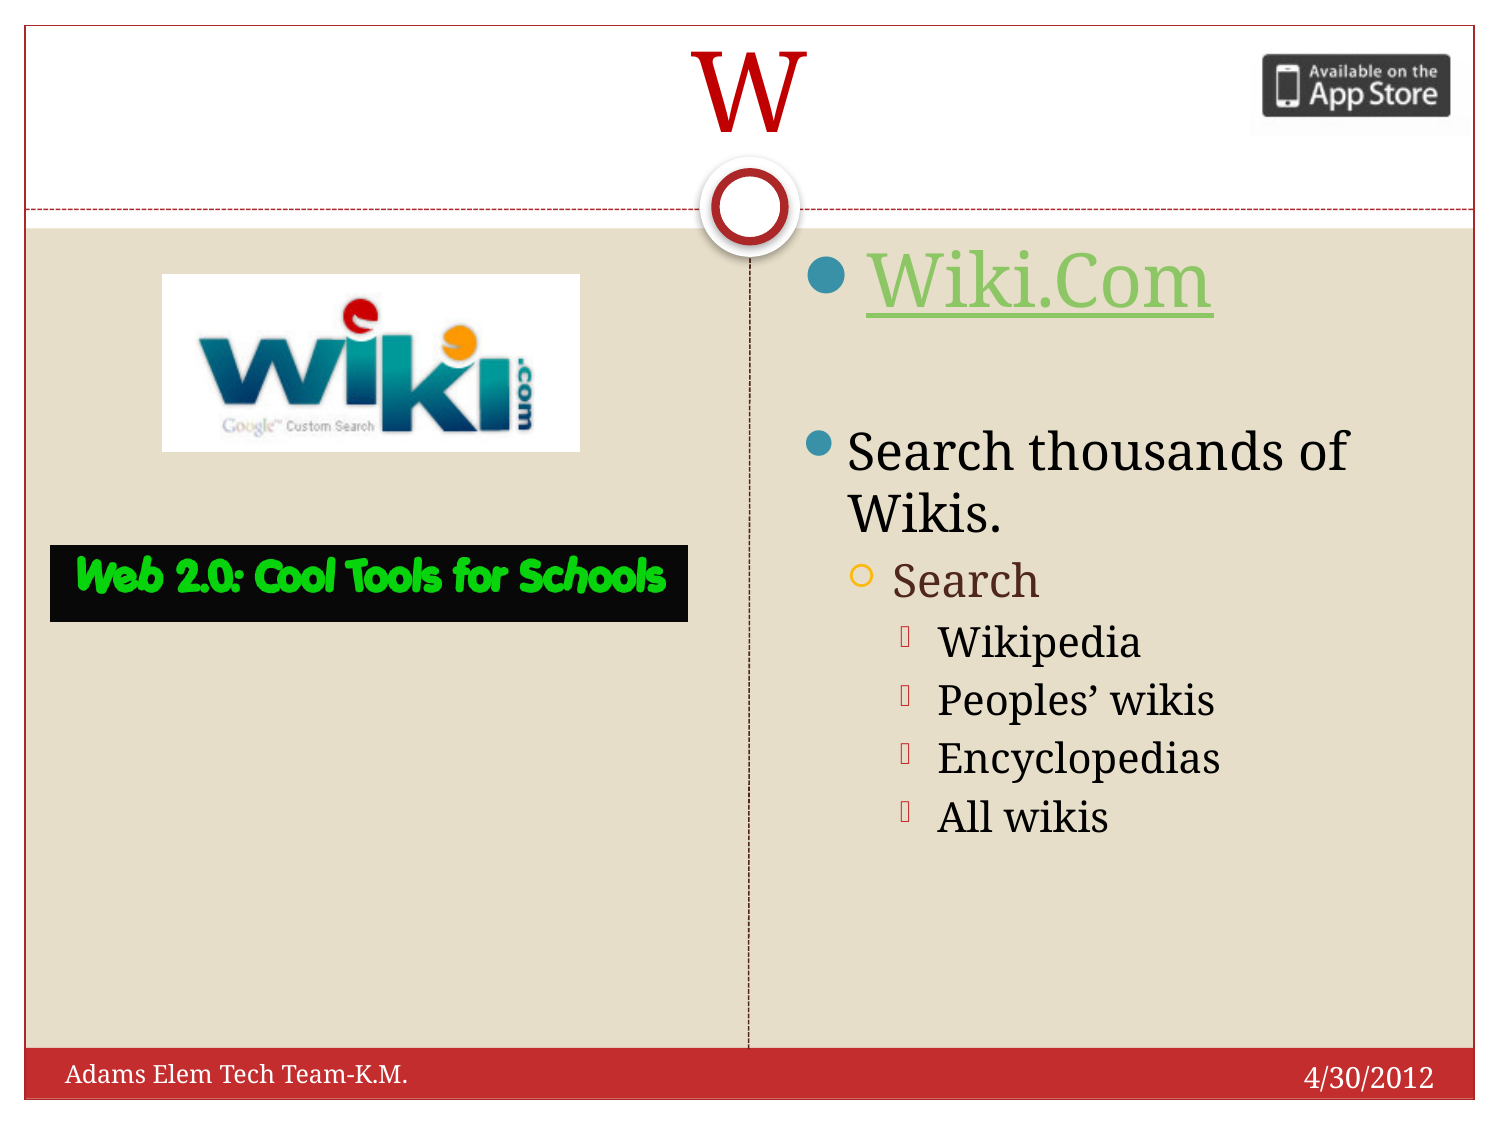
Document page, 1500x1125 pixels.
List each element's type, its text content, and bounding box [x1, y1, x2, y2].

footer Adams Elem Tech Team-K.M. [50, 1051, 638, 1112]
list Wiki.Com Search thousands of Wikis. Search Wikipedia Peoples’ wikis Encyclopedias All wikis [787, 224, 1450, 993]
picture [49, 545, 688, 622]
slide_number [950, 1051, 1450, 1112]
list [162, 274, 580, 452]
picture [1249, 37, 1471, 137]
title W [49, 37, 1450, 162]
